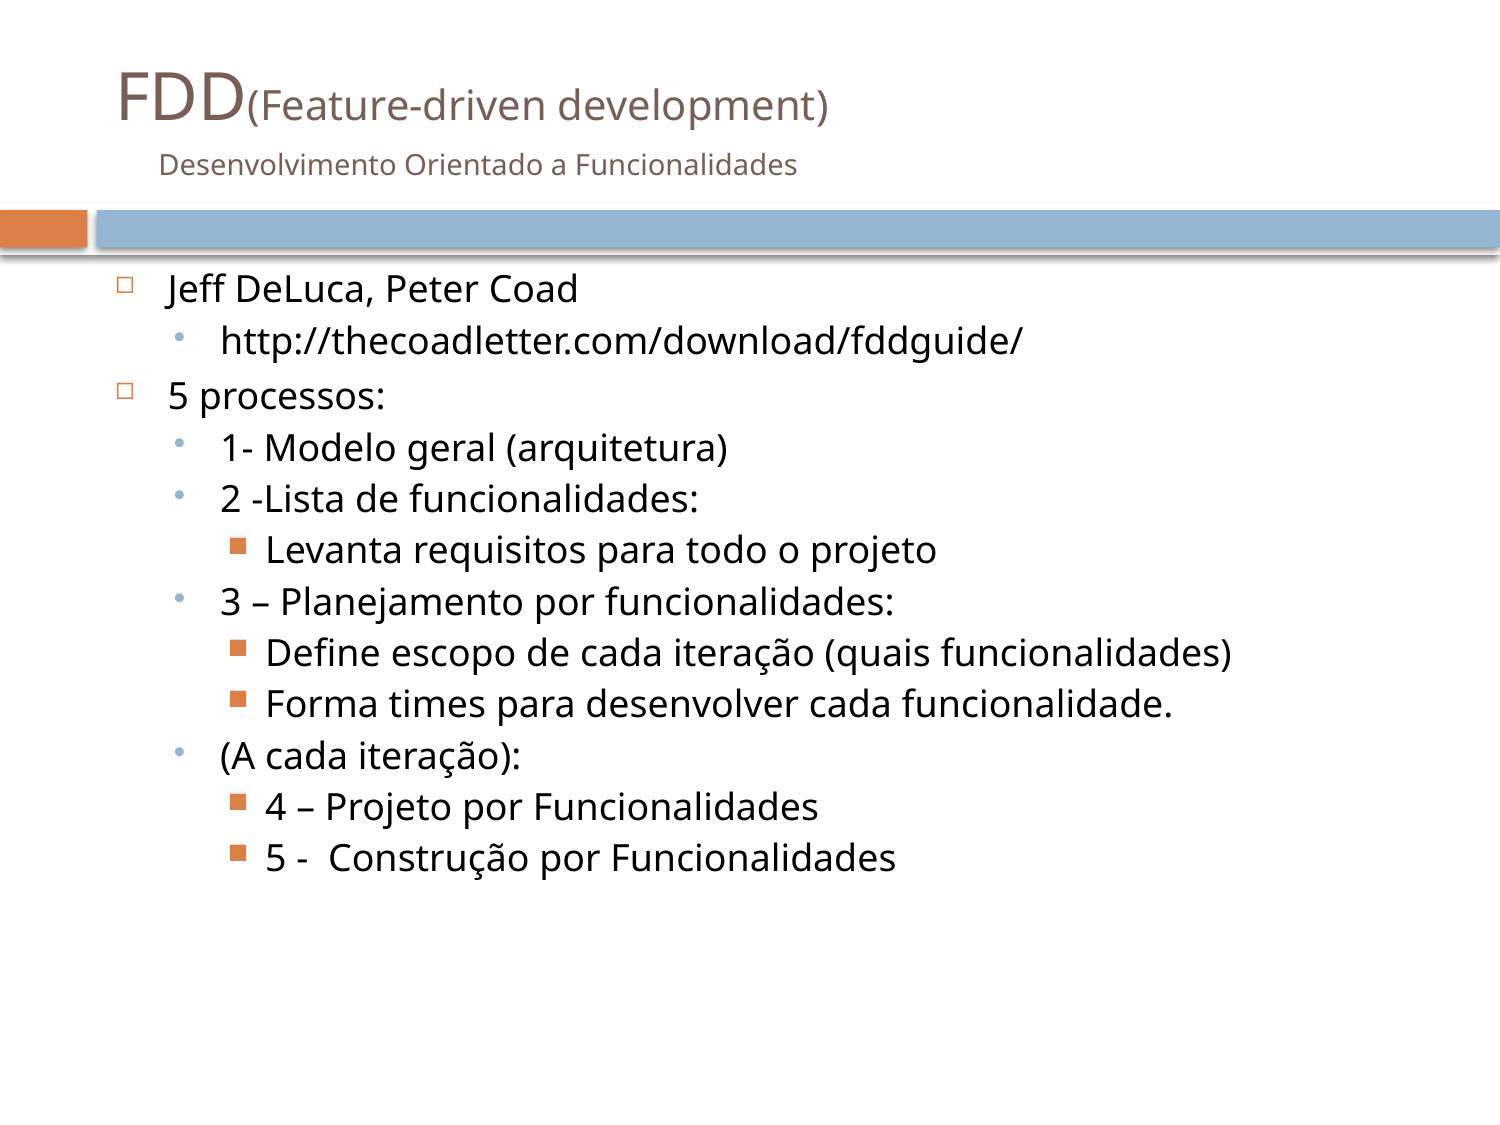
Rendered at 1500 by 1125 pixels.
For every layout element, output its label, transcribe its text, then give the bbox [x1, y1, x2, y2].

list Jeff DeLuca, Peter Coad http://thecoadletter.com/download/fddguide/ 5 processos: 1- Modelo geral (arquitetura) 2 -Lista de funcionalidades: Levanta requisitos para todo o projeto 3 – Planejamento por funcionalidades: Define escopo de cada iteração (quais funcionalidades) Forma times para desenvolver cada funcionalidade. (A cada iteração): 4 – Projeto por Funcionalidades 5 - Construção por Funcionalidades [100, 262, 1438, 1005]
title FDD(Feature-driven development) Desenvolvimento Orientado a Funcionalidades [100, 37, 1438, 200]
